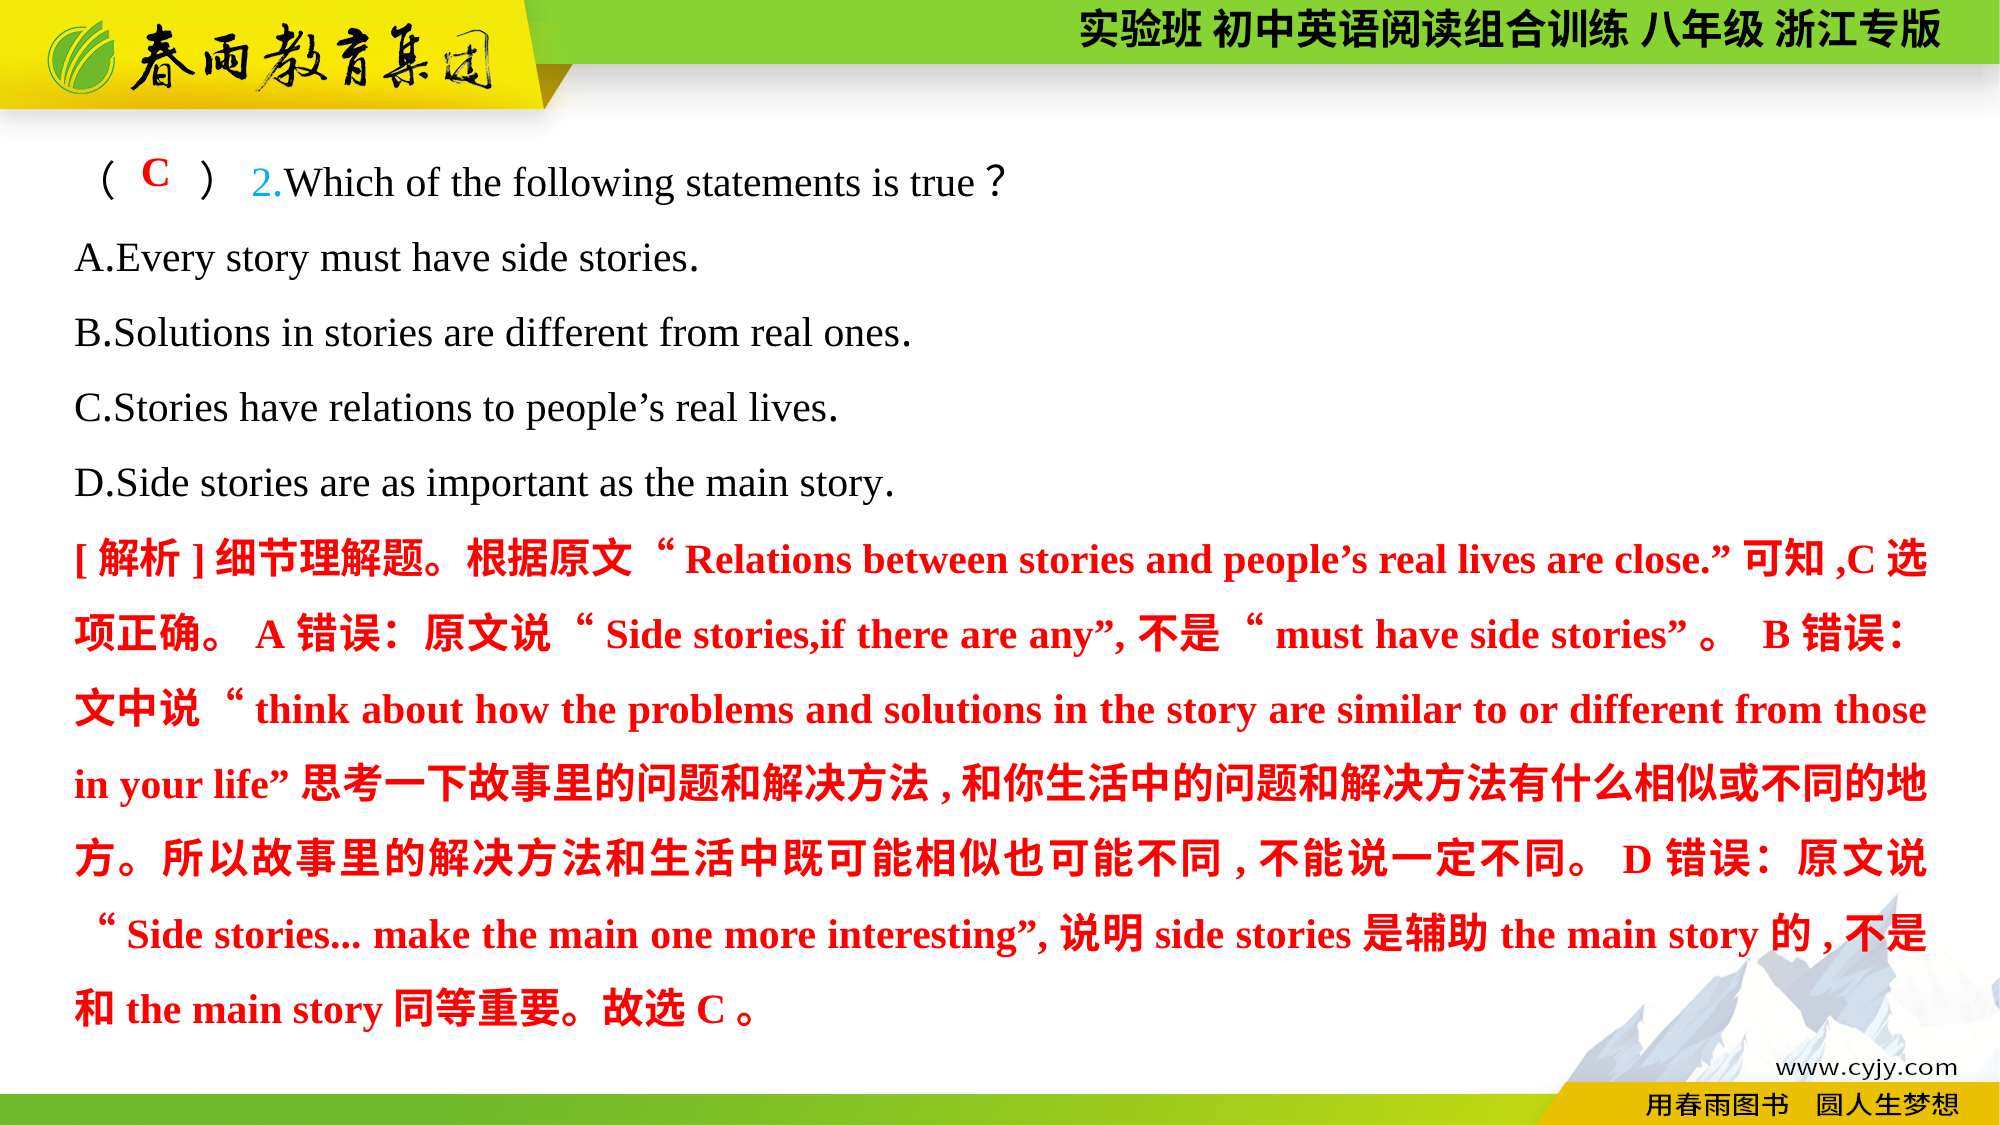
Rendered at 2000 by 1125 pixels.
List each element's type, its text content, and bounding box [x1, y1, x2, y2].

text_box [解析]细节理解题。根据原文“Relations between stories and people’s real lives are close.”可知,C选项正确。A错误：原文说“Side stories,if there are any”,不是“must have side stories”。 B错误：文中说“think about how the problems and solutions in the story are similar to or different from those in your life”思考一下故事里的问题和解决方法,和你生活中的问题和解决方法有什么相似或不同的地方。所以故事里的解决方法和生活中既可能相似也可能不同,不能说一定不同。D错误：原文说 “Side stories... make the main one more interesting”,说明side stories是辅助the main story的,不是和the main story同等重要。故选C。 [59, 499, 1944, 1040]
list （ ）2.Which of the following statements is true？ A.Every story must have side stories. B.Solutions in stories are different from real ones. C.Stories have relations to people’s real lives. D.Side stories are as important as the main story. [59, 122, 1944, 499]
text_box C [126, 137, 186, 202]
picture [0, 0, 2000, 1125]
